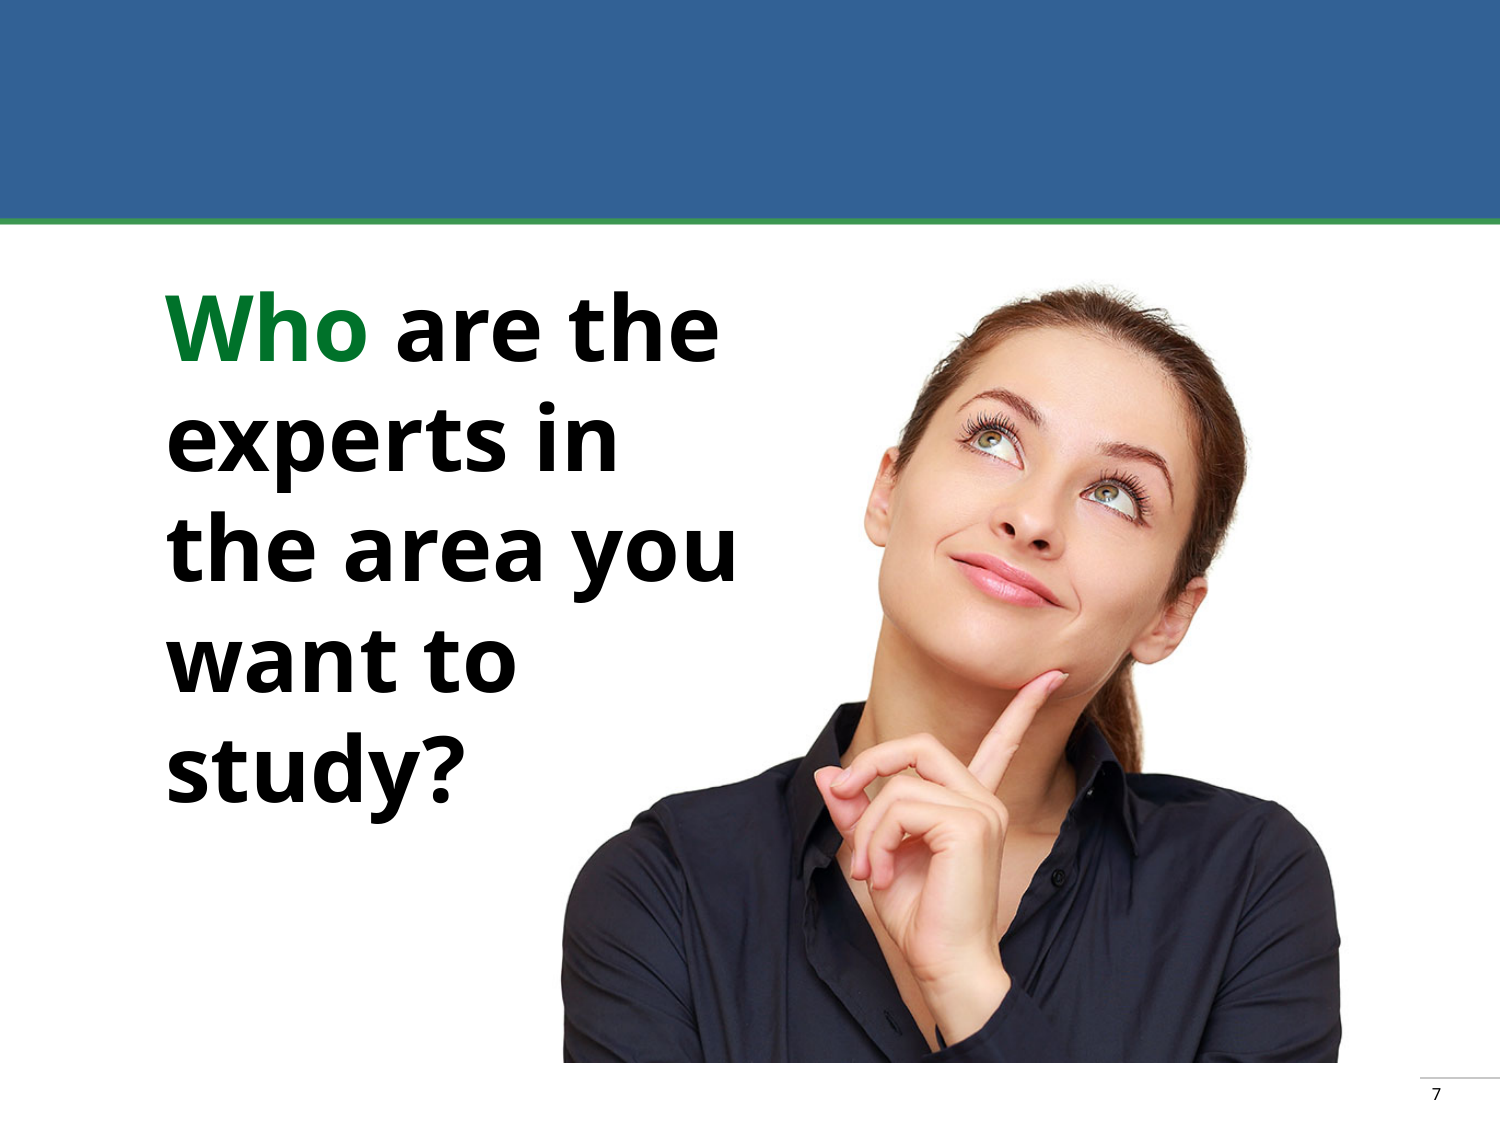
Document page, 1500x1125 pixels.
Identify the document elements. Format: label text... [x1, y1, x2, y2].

picture [0, 0, 1500, 1125]
slide_number 7 [1431, 1085, 1458, 1106]
list Who are the experts in the area you want to study? [150, 262, 345, 1005]
